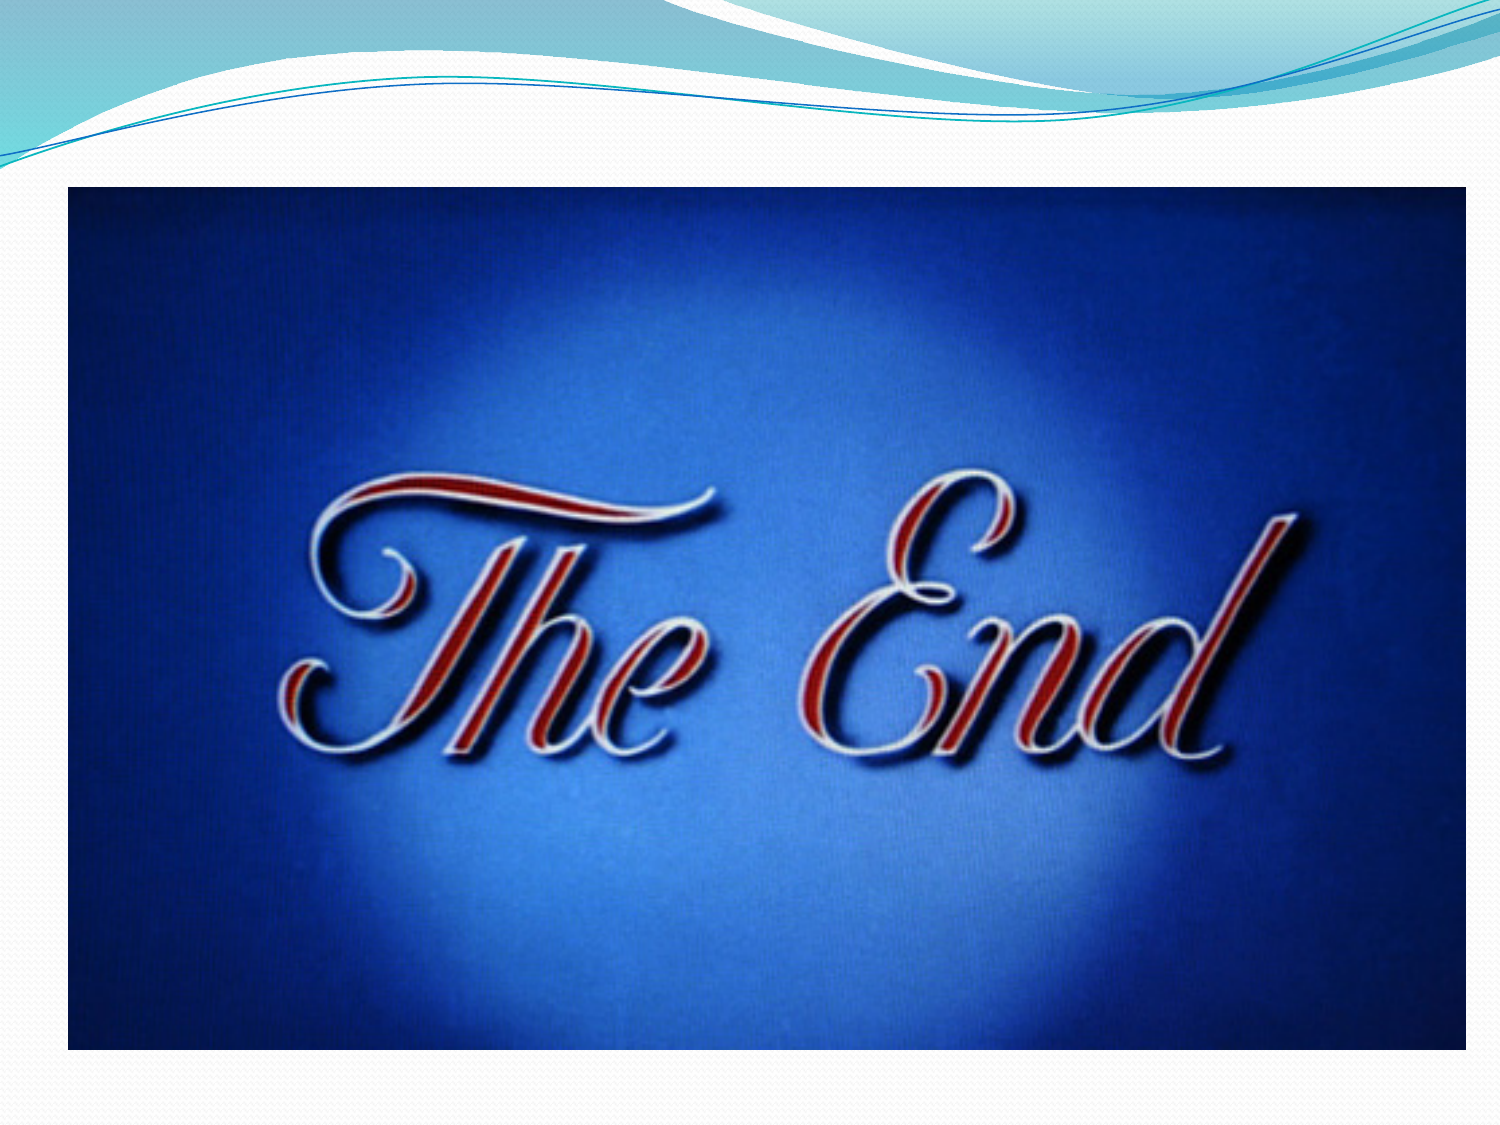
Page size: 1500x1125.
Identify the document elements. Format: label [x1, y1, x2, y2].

picture [68, 187, 1466, 1051]
